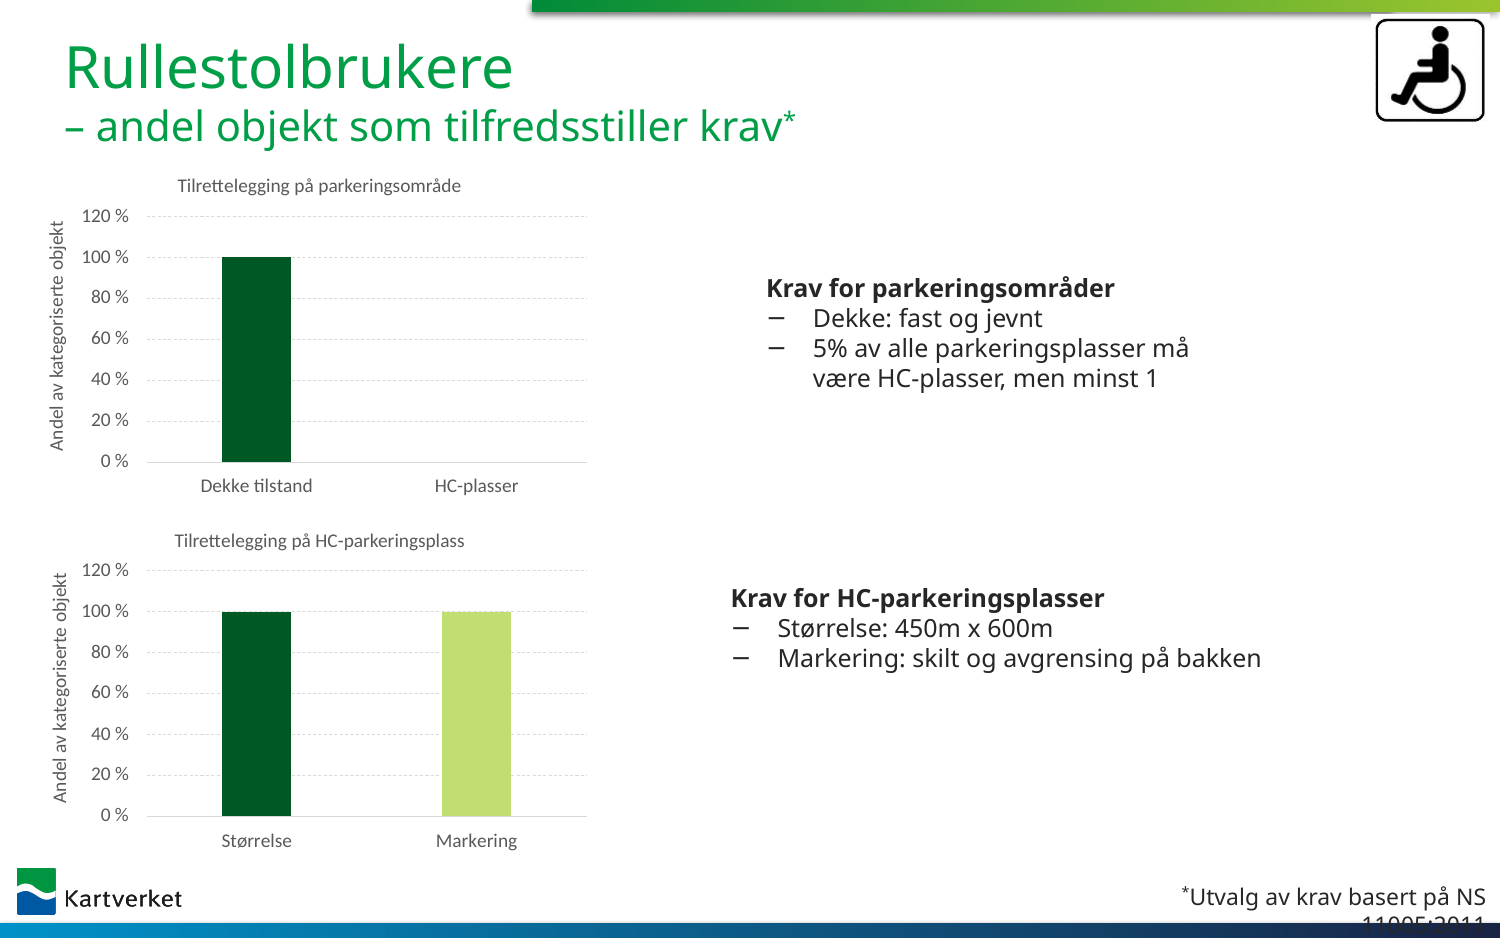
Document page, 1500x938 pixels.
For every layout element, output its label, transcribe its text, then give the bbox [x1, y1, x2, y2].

text_box *Utvalg av krav basert på NS 11005:2011 [1068, 873, 1500, 938]
text_box Krav for parkeringsområder Dekke: fast og jevnt 5% av alle parkeringsplasser må være HC-plasser, men minst 1 [751, 264, 1232, 400]
text_box Krav for HC-parkeringsplasser Størrelse: 450m x 600m Markering: skilt og avgrensing på bakken [715, 574, 1278, 680]
picture [41, 520, 598, 859]
picture [41, 166, 598, 505]
picture [1371, 13, 1491, 127]
text_box Rullestolbrukere – andel objekt som tilfredsstiller krav* [49, 23, 1431, 158]
